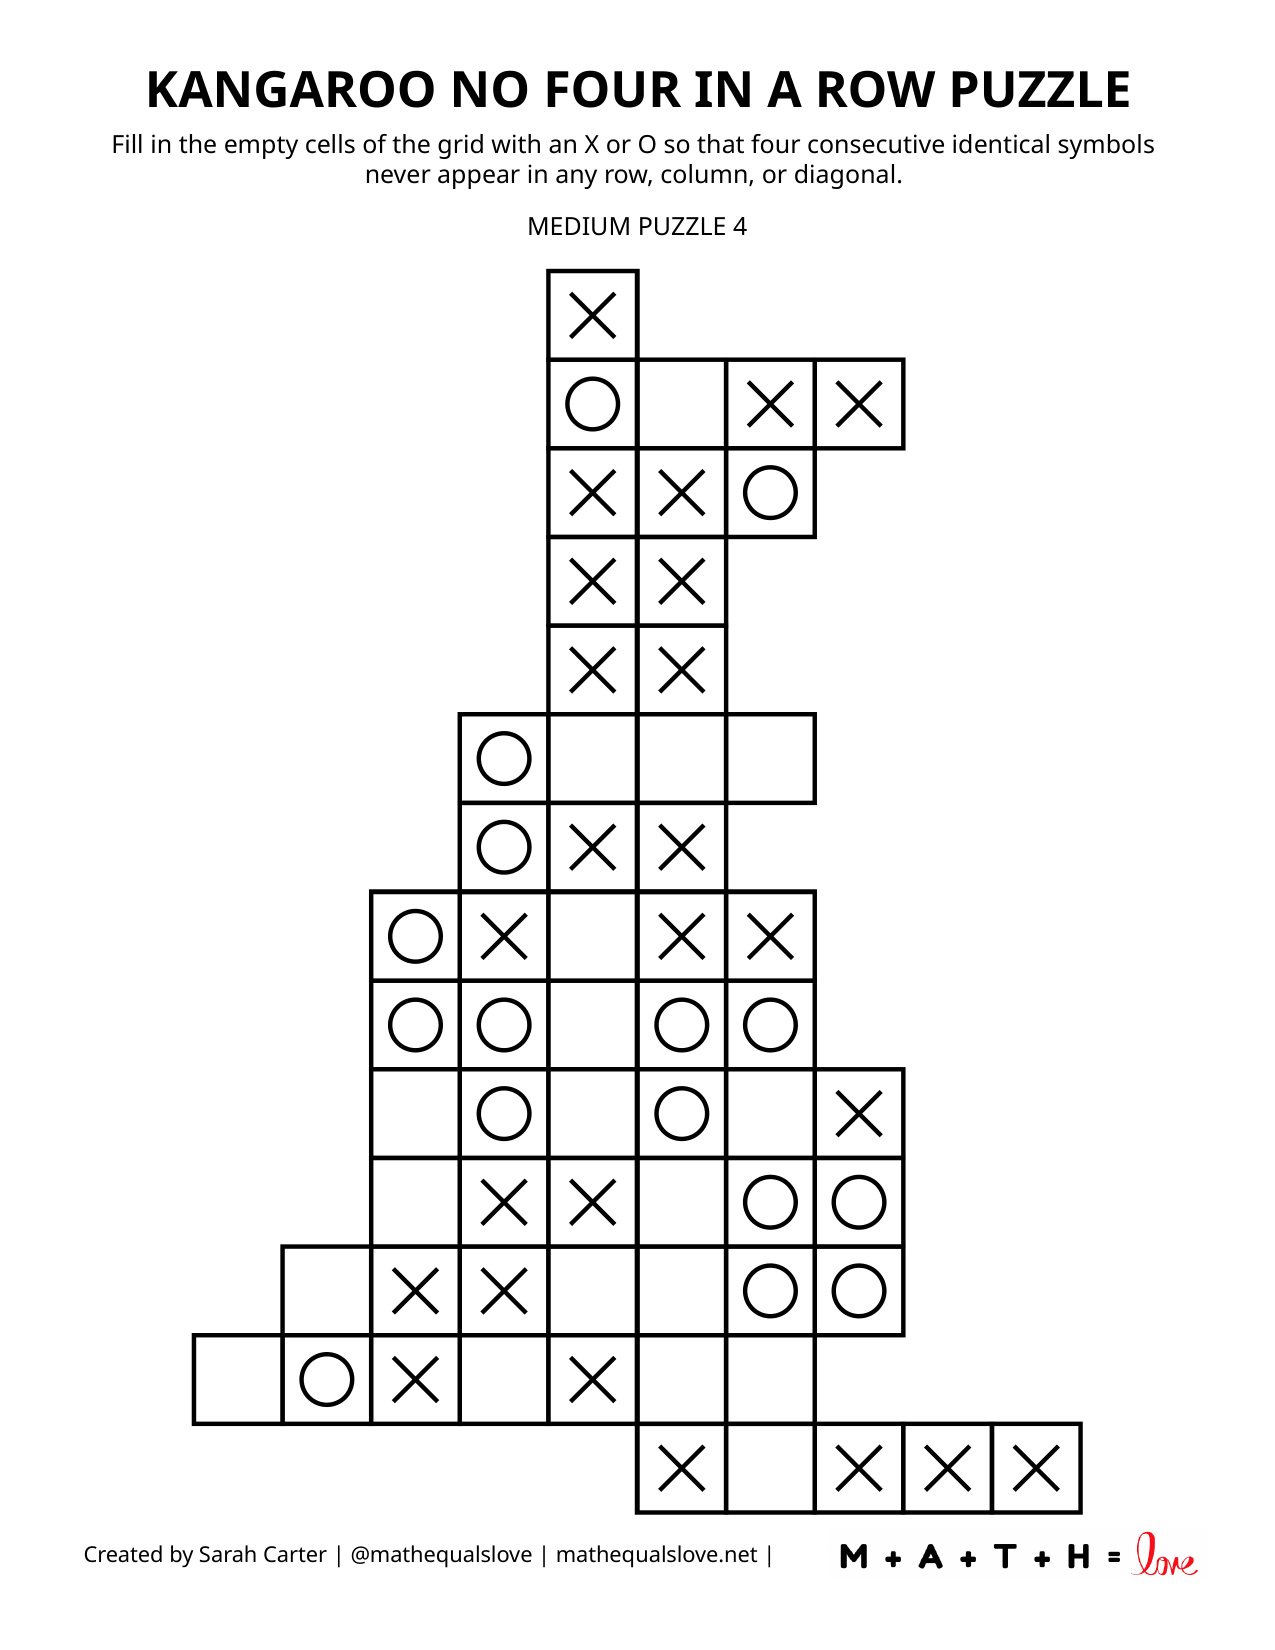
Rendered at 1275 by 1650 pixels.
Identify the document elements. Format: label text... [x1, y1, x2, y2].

text_box Created by Sarah Carter | @mathequalslove | mathequalslove.net | [68, 1533, 826, 1575]
text_box Fill in the empty cells of the grid with an X or O so that four consecutive identical symbols never appear in any row, column, or diagonal. [0, 120, 1275, 196]
picture [826, 1528, 1207, 1580]
text_box MEDIUM PUZZLE 4 [189, 210, 1086, 262]
picture [188, 266, 1086, 1518]
text_box KANGAROO NO FOUR IN A ROW PUZZLE [66, 49, 1211, 120]
